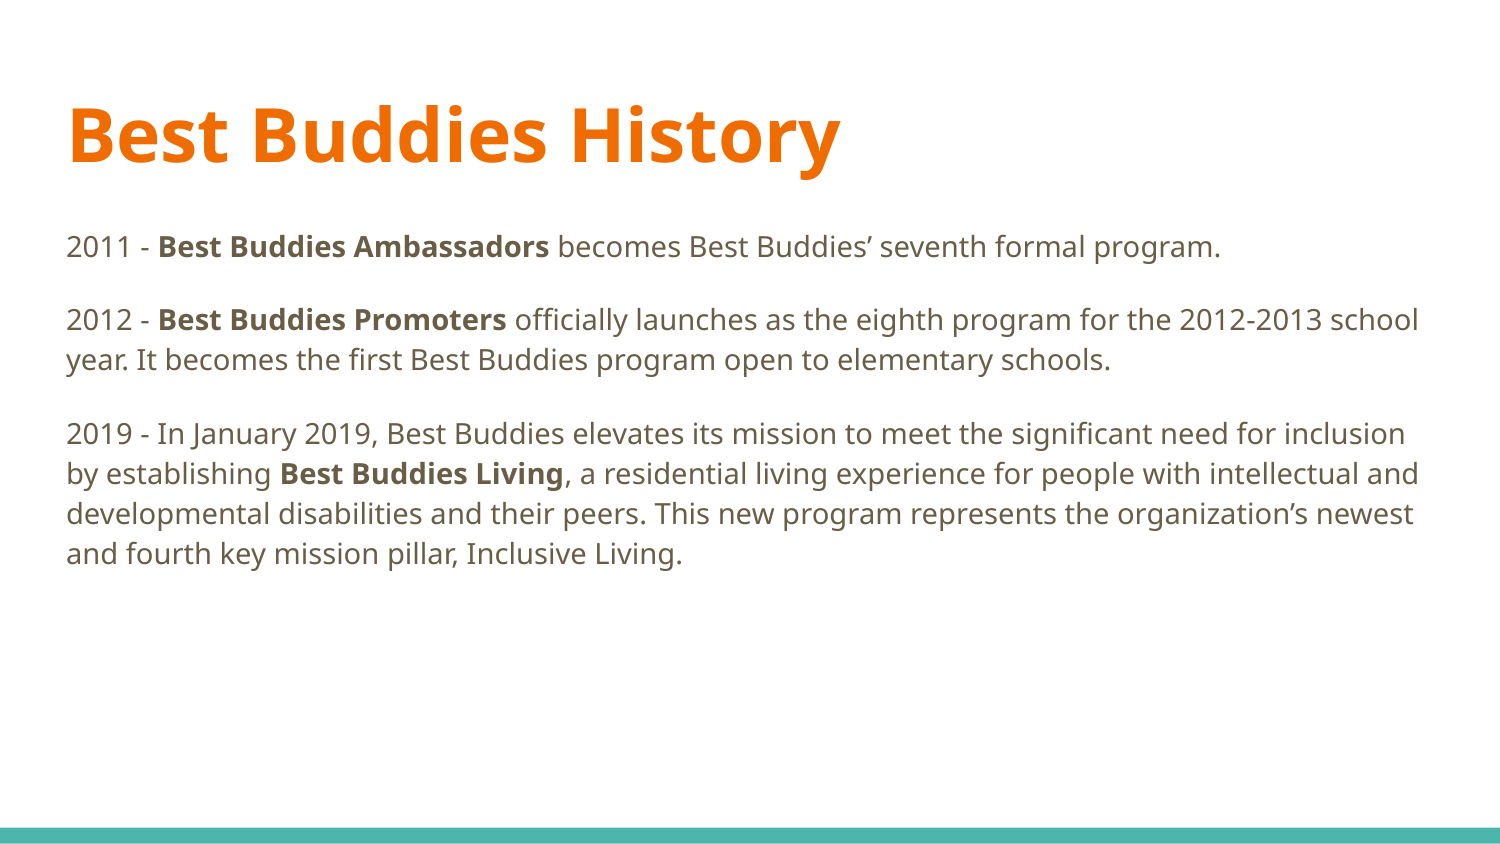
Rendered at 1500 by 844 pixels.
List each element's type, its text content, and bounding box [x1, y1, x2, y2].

title Best Buddies History [51, 72, 1449, 189]
list 2011 - Best Buddies Ambassadors becomes Best Buddies’ seventh formal program. 2012 - Best Buddies Promoters officially launches as the eighth program for the 2012-2013 school year. It becomes the first Best Buddies program open to elementary schools. 2019 - In January 2019, Best Buddies elevates its mission to meet the significant need for inclusion by establishing Best Buddies Living, a residential living experience for people with intellectual and developmental disabilities and their peers. This new program represents the organization’s newest and fourth key mission pillar, Inclusive Living. [51, 207, 1449, 750]
